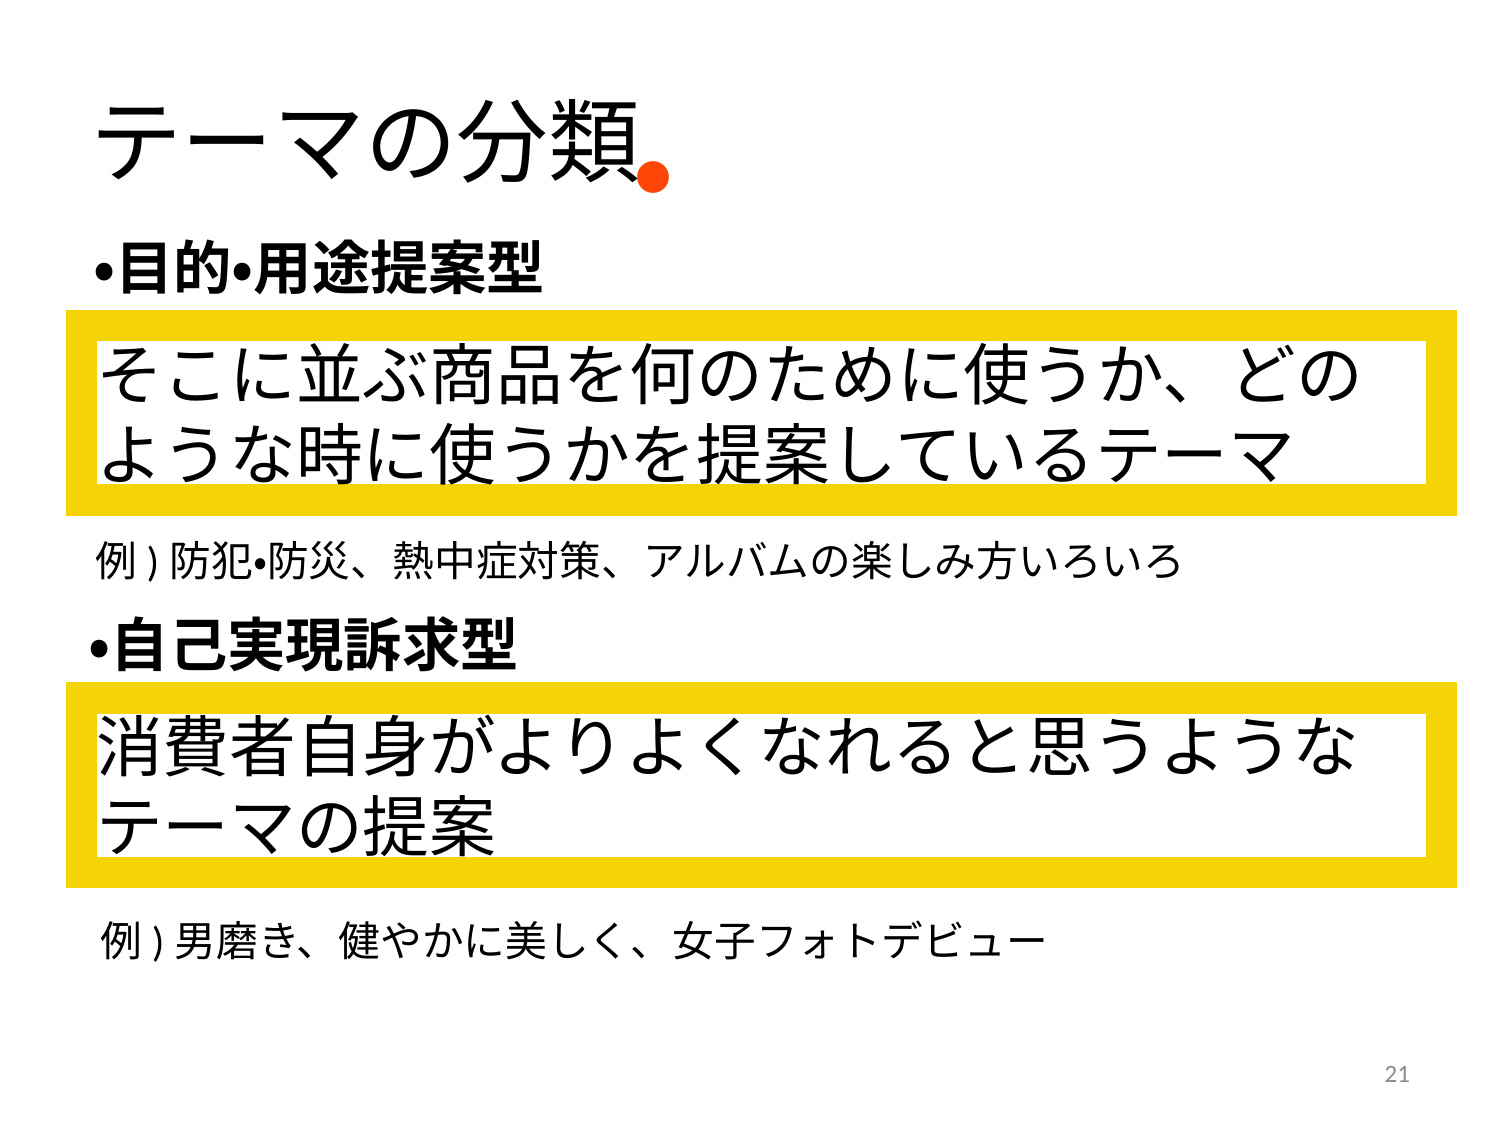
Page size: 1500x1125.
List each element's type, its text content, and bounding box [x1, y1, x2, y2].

title テーマの分類 [75, 45, 1425, 233]
slide_number 21 [1074, 1042, 1425, 1103]
text_box [81, 455, 1425, 527]
text_box そこに並ぶ商品を何のために使うか、どのような時に使うかを提案しているテーマ [81, 325, 1442, 501]
text_box 例)男磨き、健やかに美しく、女子フォトデビュー [85, 907, 1429, 972]
text_box 消費者自身がよりよくなれると思うようなテーマの提案 [81, 697, 1442, 873]
text_box 例)防犯・防災、熱中症対策、アルバムの楽しみ方いろいろ [80, 527, 1500, 592]
text_box ・目的・用途提案型 [78, 223, 561, 309]
text_box ・自己実現訴求型 [73, 549, 1424, 738]
text_box ・ [563, 76, 744, 272]
